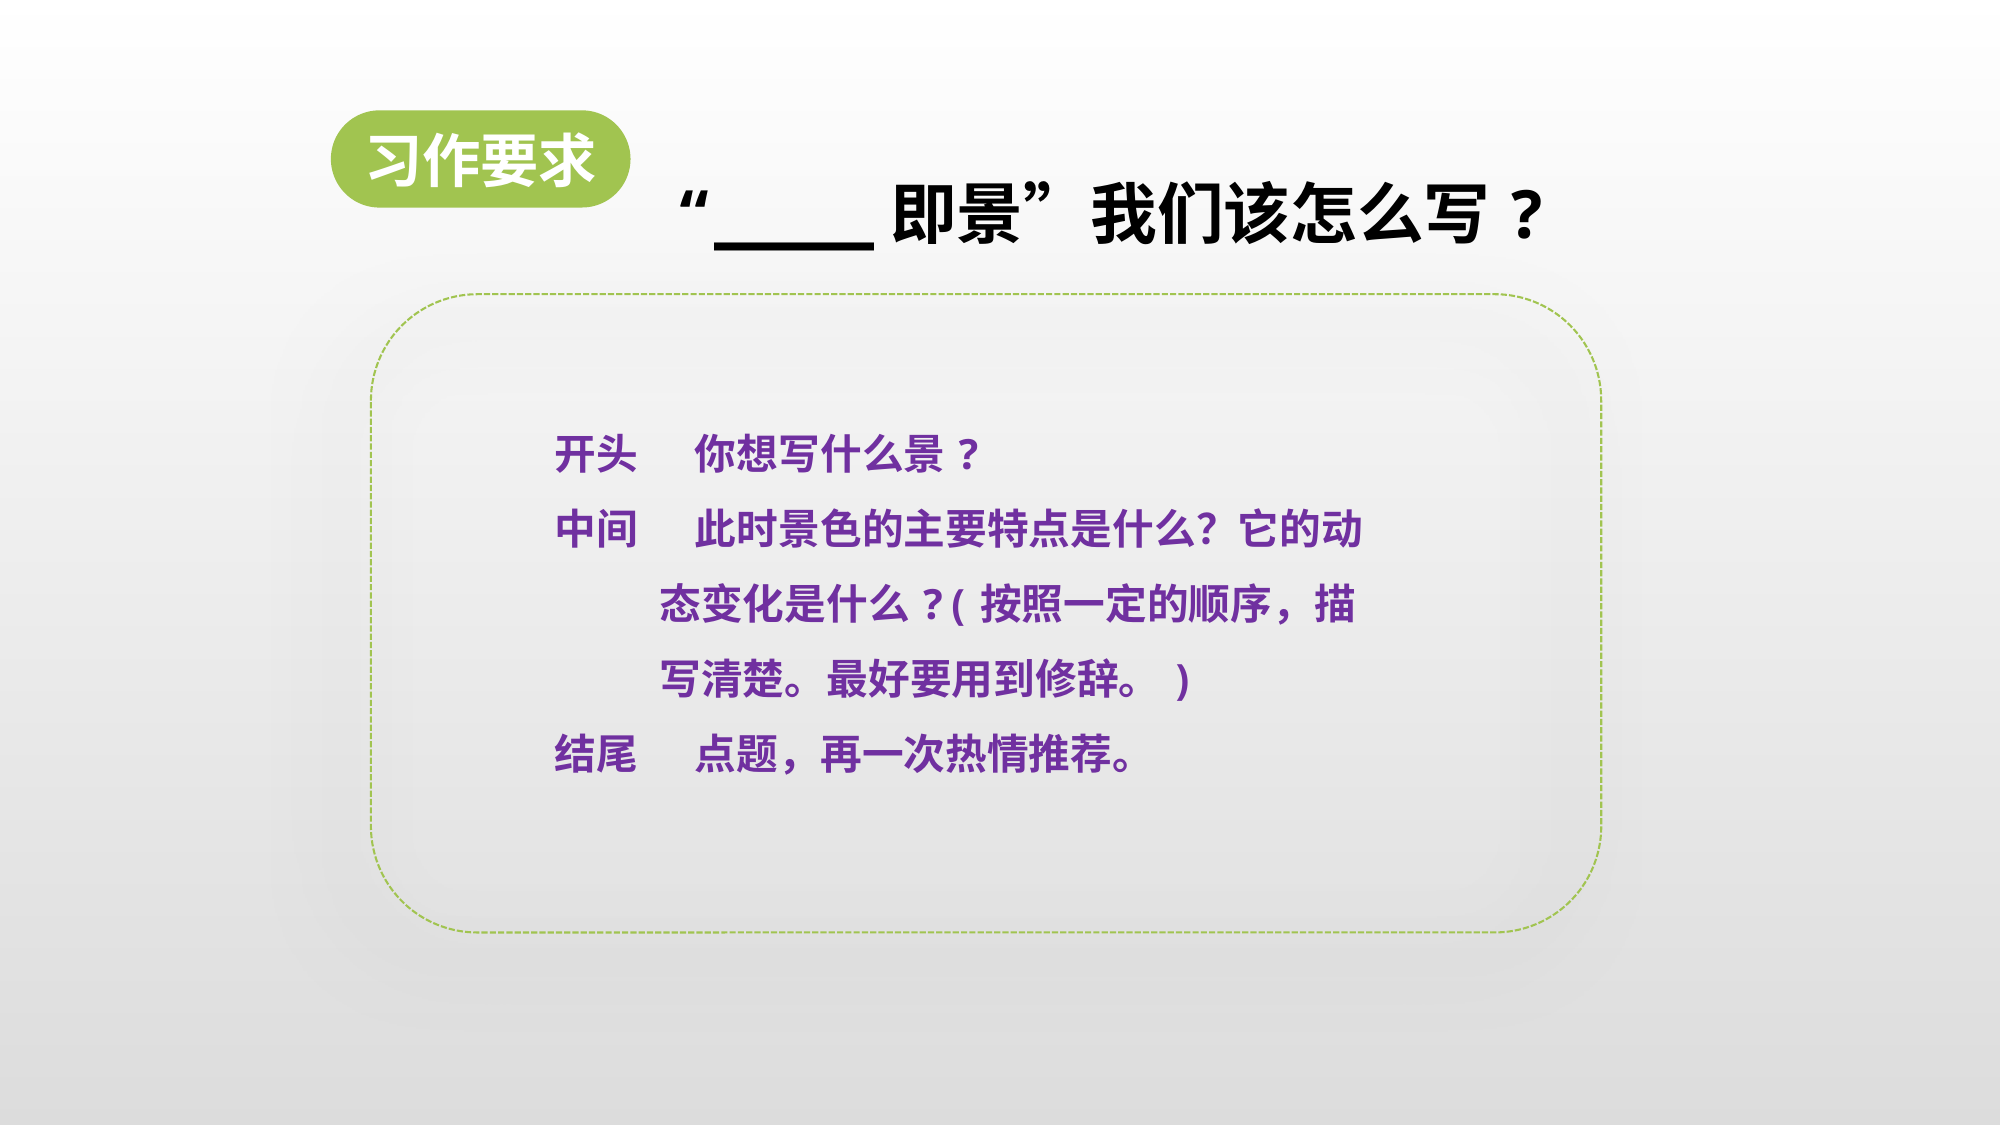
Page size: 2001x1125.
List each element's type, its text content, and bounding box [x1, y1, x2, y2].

text_box 开头 你想写什么景? 中间 此时景色的主要特点是什么？它的动 态变化是什么?(按照一定的顺序，描 写清楚。最好要用到修辞。) 结尾 点题，再一次热情推荐。 [421, 395, 1590, 860]
text_box “____即景”我们该怎么写? [541, 124, 1590, 260]
text_box [369, 293, 1603, 934]
text_box 习作要求 [329, 109, 632, 209]
